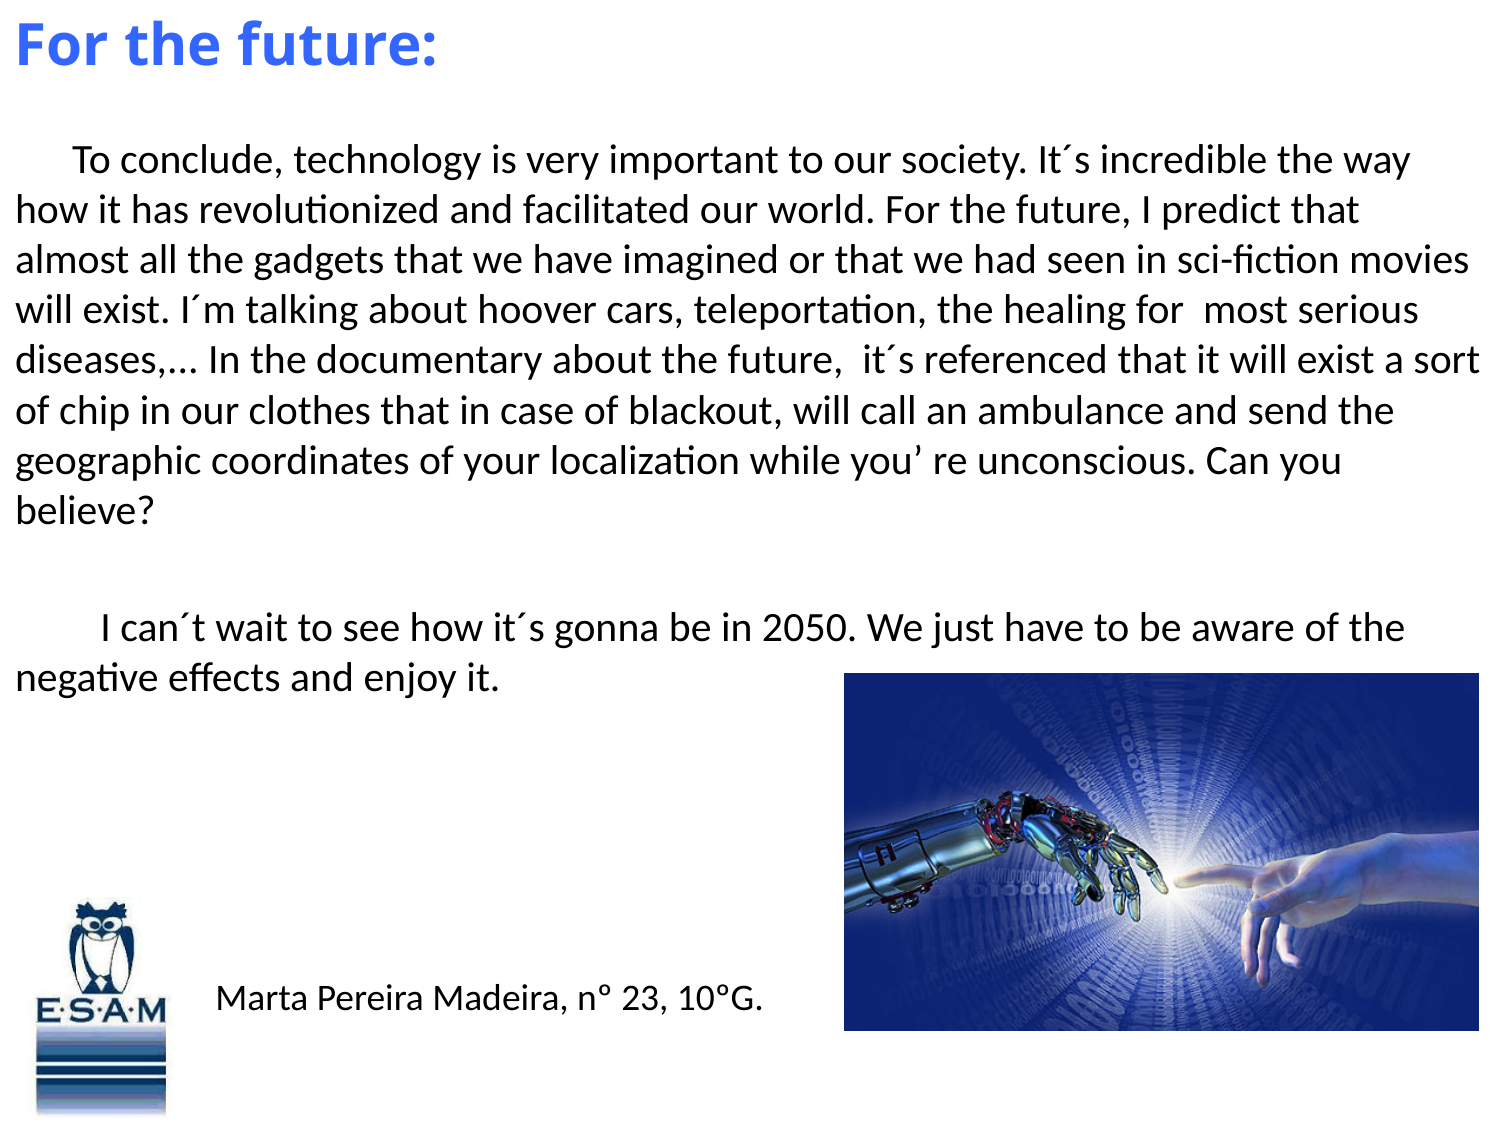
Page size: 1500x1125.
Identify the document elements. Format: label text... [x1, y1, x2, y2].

text_box For the future: [0, 0, 808, 85]
list To conclude, technology is very important to our society. It´s incredible the way how it has revolutionized and facilitated our world. For the future, I predict that almost all the gadgets that we have imagined or that we had seen in sci-fiction movies will exist. I´m talking about hoover cars, teleportation, the healing for most serious diseases,... In the documentary about the future, it´s referenced that it will exist a sort of chip in our clothes that in case of blackout, will call an ambulance and send the geographic coordinates of your localization while you’ re unconscious. Can you believe? I can´t wait to see how it´s gonna be in 2050. We just have to be aware of the negative effects and enjoy it. [0, 124, 1500, 1125]
picture [843, 673, 1479, 1032]
picture [27, 897, 174, 1125]
text_box Marta Pereira Madeira, nº 23, 10ºG. [200, 965, 838, 1026]
